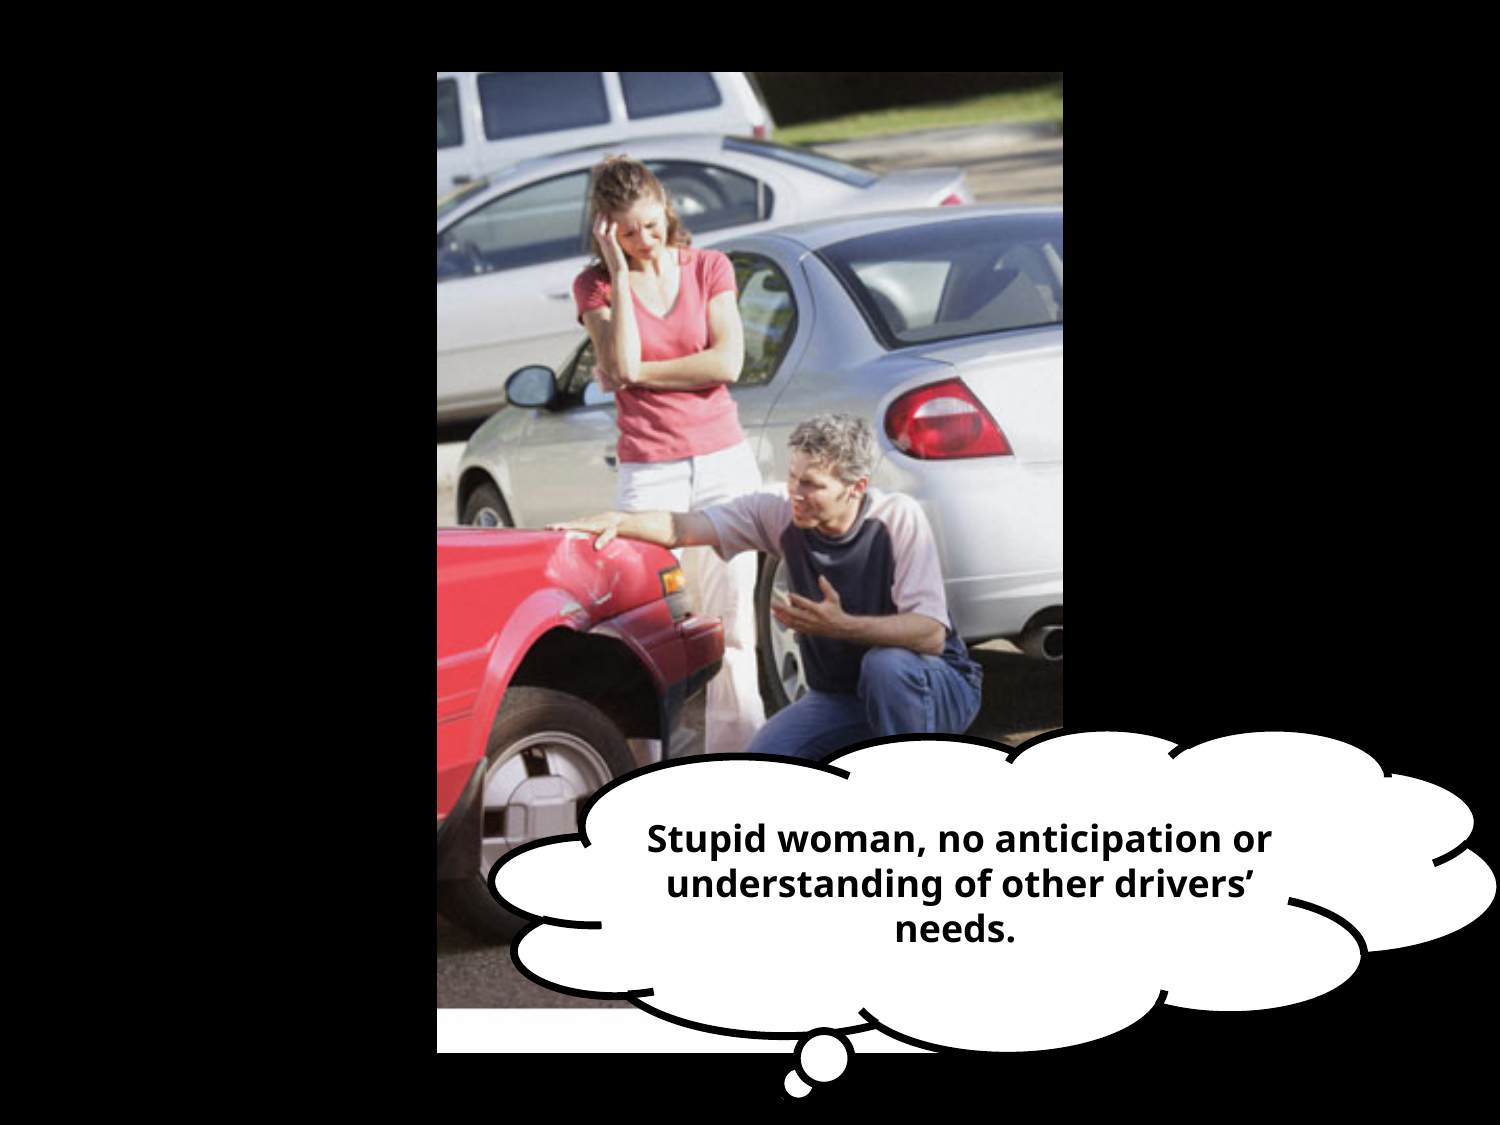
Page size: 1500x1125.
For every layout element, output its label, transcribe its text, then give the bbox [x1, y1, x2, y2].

text_box Stupid woman, no anticipation or understanding of other drivers’ needs. [773, 1062, 856, 1109]
picture [437, 72, 1063, 1053]
text_box Stupid woman, no anticipation or understanding of other drivers’ needs. [1068, 723, 1500, 1055]
